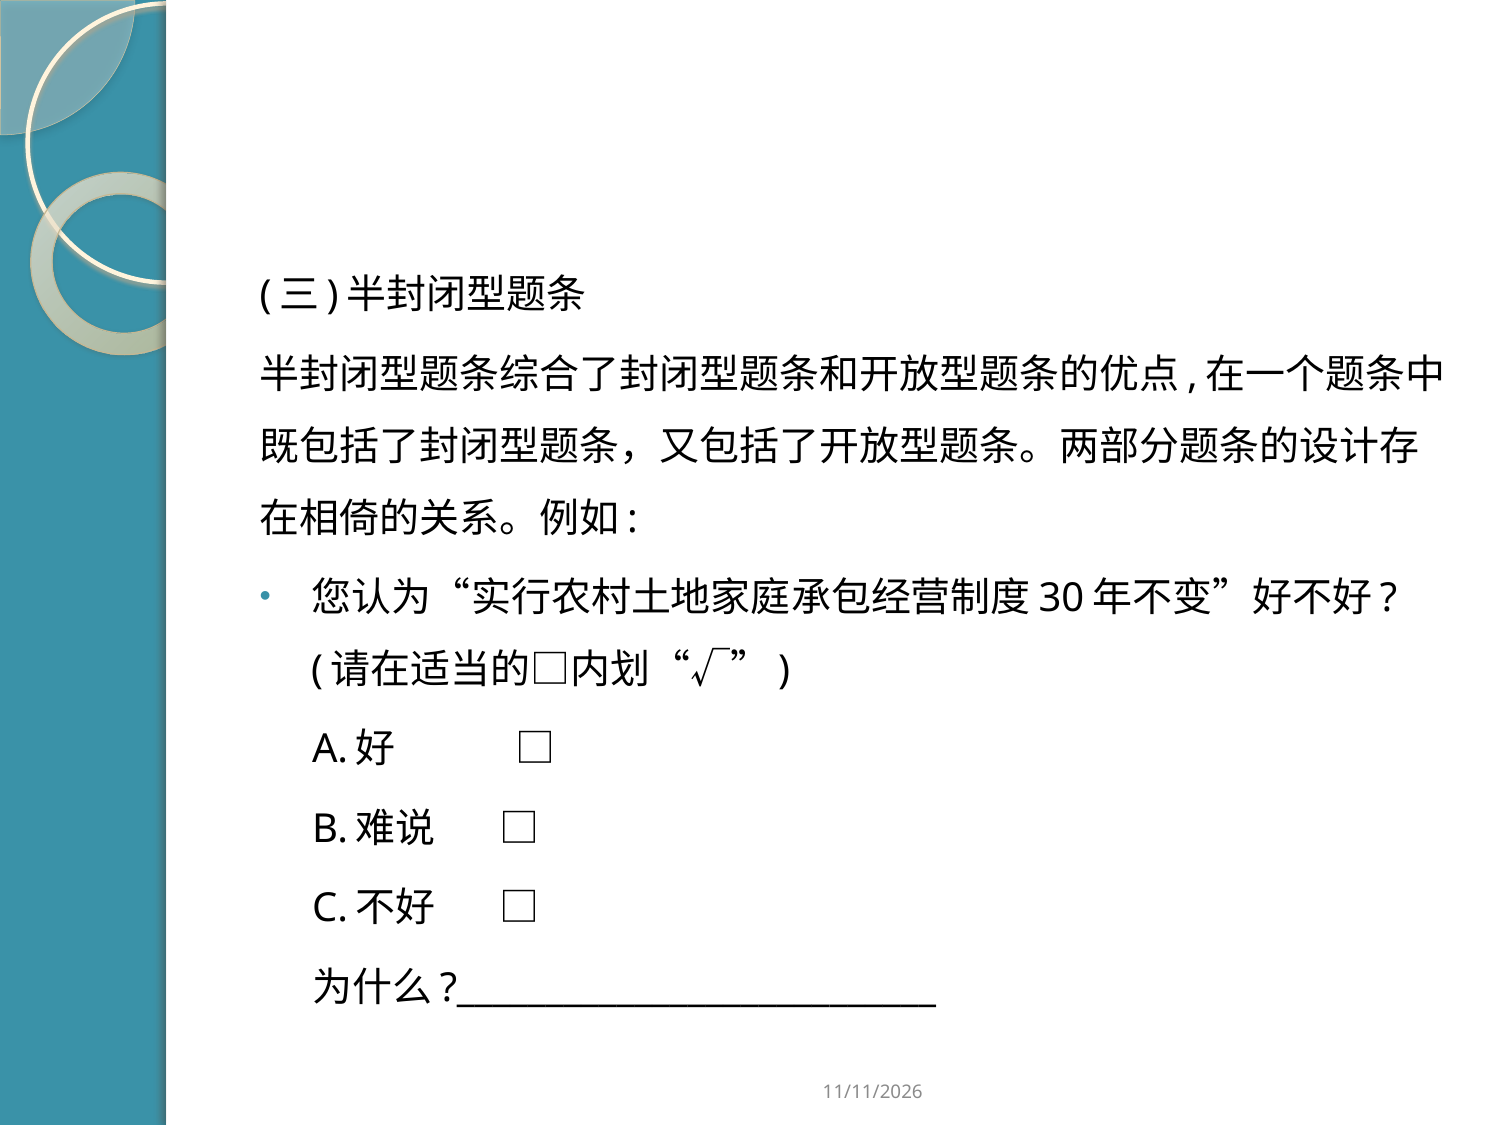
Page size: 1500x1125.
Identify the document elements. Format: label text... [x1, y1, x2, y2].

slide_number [587, 1034, 938, 1113]
list (三)半封闭型题条 半封闭型题条综合了封闭型题条和开放型题条的优点,在一个题条中既包括了封闭型题条，又包括了开放型题条。两部分题条的设计存在相倚的关系。例如: 您认为“实行农村土地家庭承包经营制度30年不变”好不好?(请在适当的□内划“√”) A.好 □ B.难说 □ C.不好 □ 为什么?___________________________ [235, 237, 1466, 1025]
